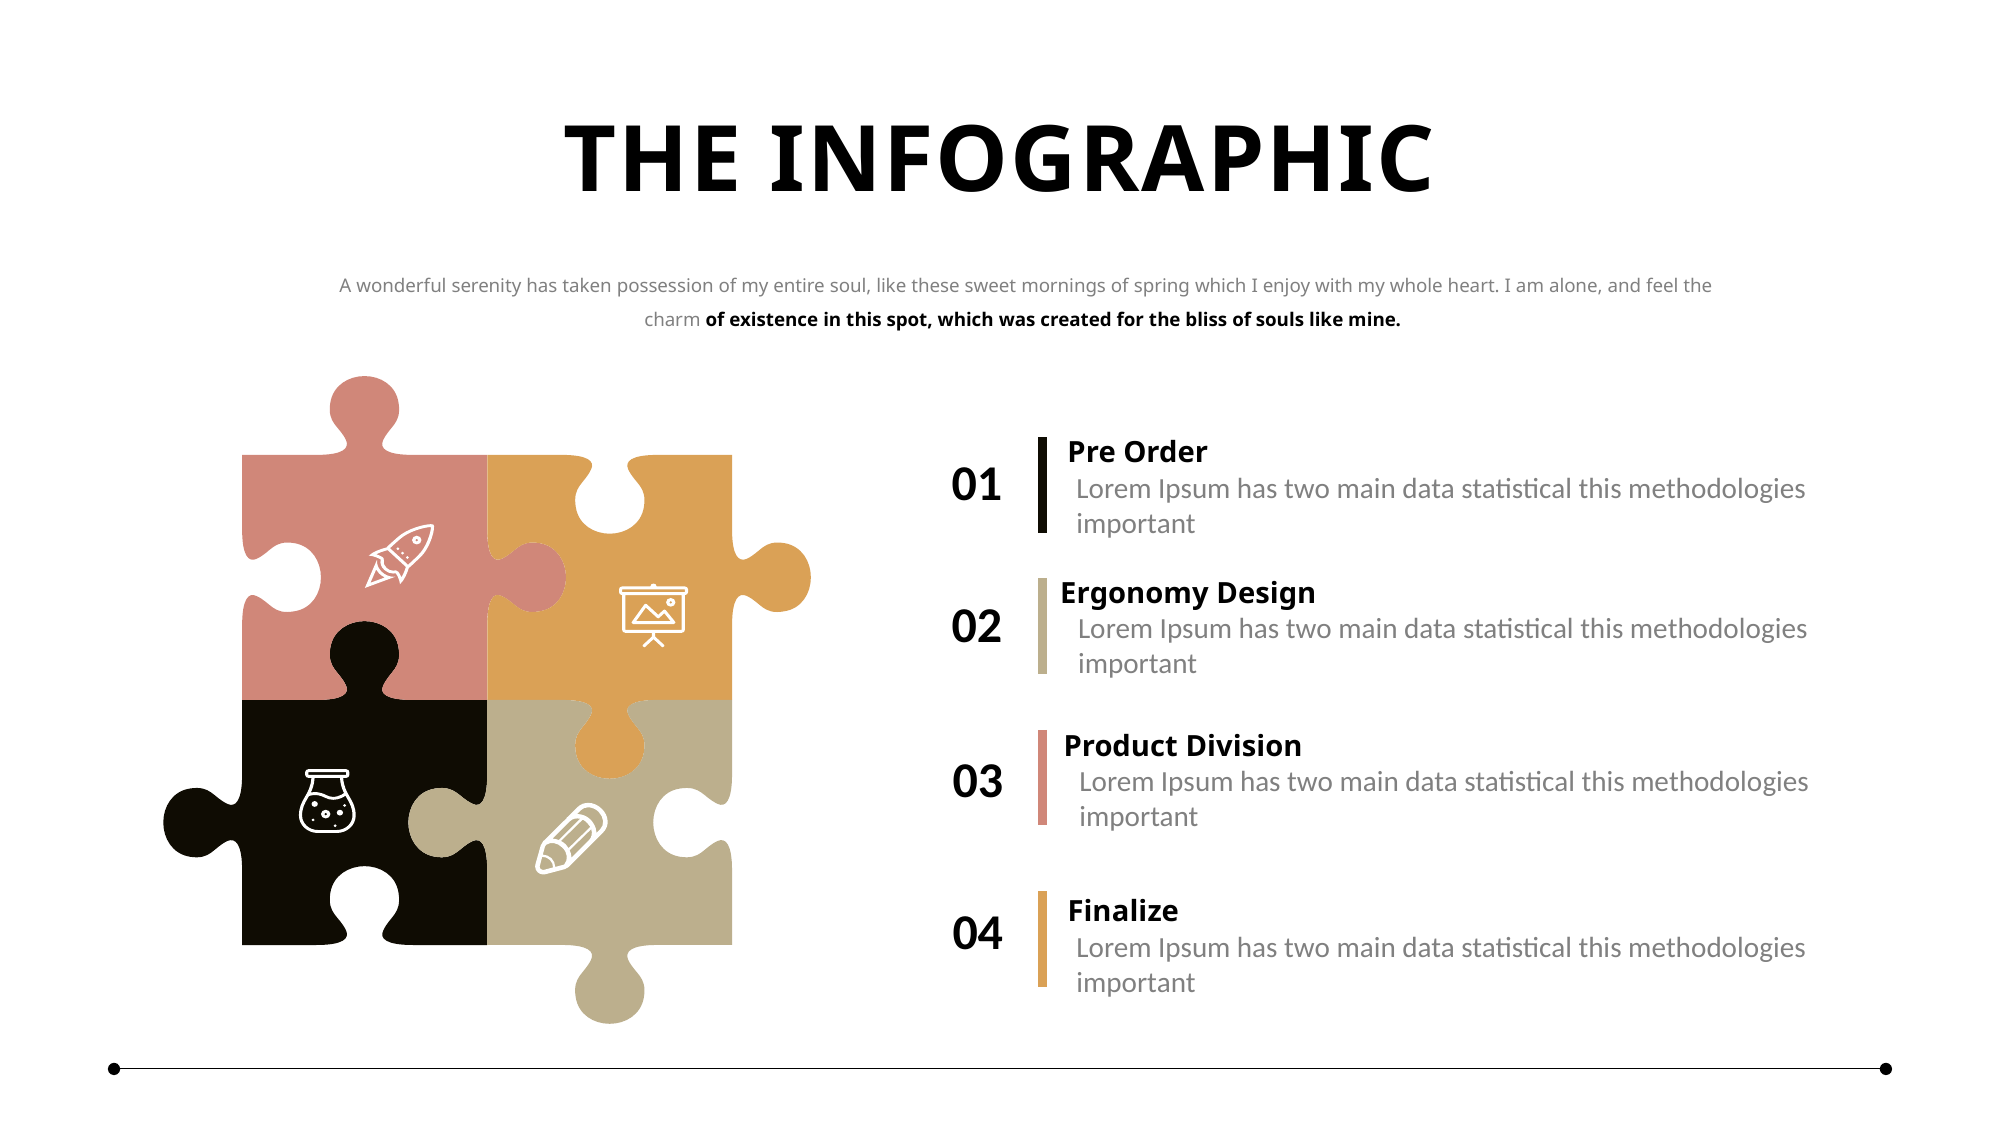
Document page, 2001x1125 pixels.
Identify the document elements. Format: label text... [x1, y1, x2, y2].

text_box 02 [936, 584, 1017, 660]
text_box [487, 454, 820, 788]
text_box 03 [937, 739, 1018, 815]
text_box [1062, 887, 1880, 1006]
text_box 04 [937, 891, 1018, 967]
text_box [1062, 427, 1880, 547]
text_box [399, 699, 733, 1033]
text_box A wonderful serenity has taken possession of my entire soul, like these sweet mornings of spring which I enjoy with my whole heart. I am alone, and feel the charm of existence in this spot, which was created for the bliss of souls like mine. [314, 255, 1736, 338]
text_box 01 [936, 442, 1017, 518]
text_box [1064, 568, 1882, 687]
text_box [242, 367, 575, 700]
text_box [1065, 721, 1883, 840]
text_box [154, 612, 399, 945]
text_box THE INFOGRAPHIC [548, 92, 1452, 217]
